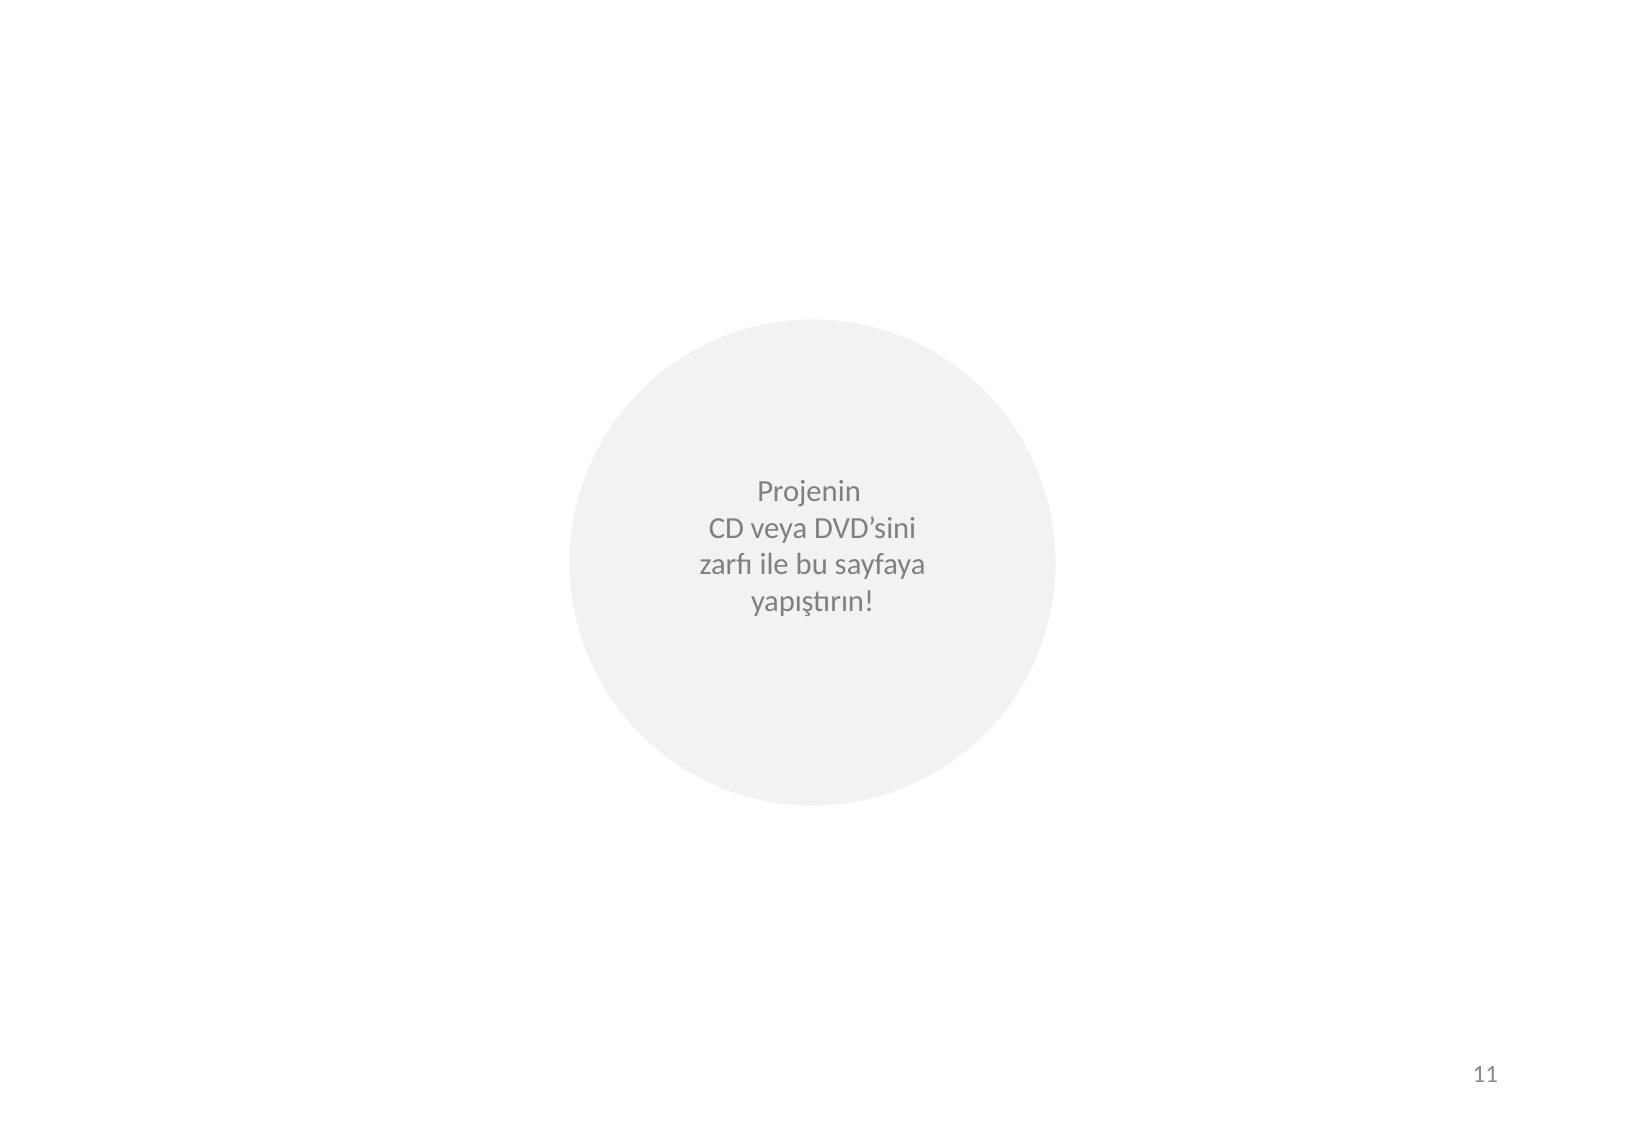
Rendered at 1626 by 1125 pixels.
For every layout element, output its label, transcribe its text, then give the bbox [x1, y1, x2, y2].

text_box Projenin CD veya DVD’sini zarfı ile bu sayfaya yapıştırın! [568, 318, 1057, 807]
slide_number 11 [1147, 1042, 1514, 1103]
